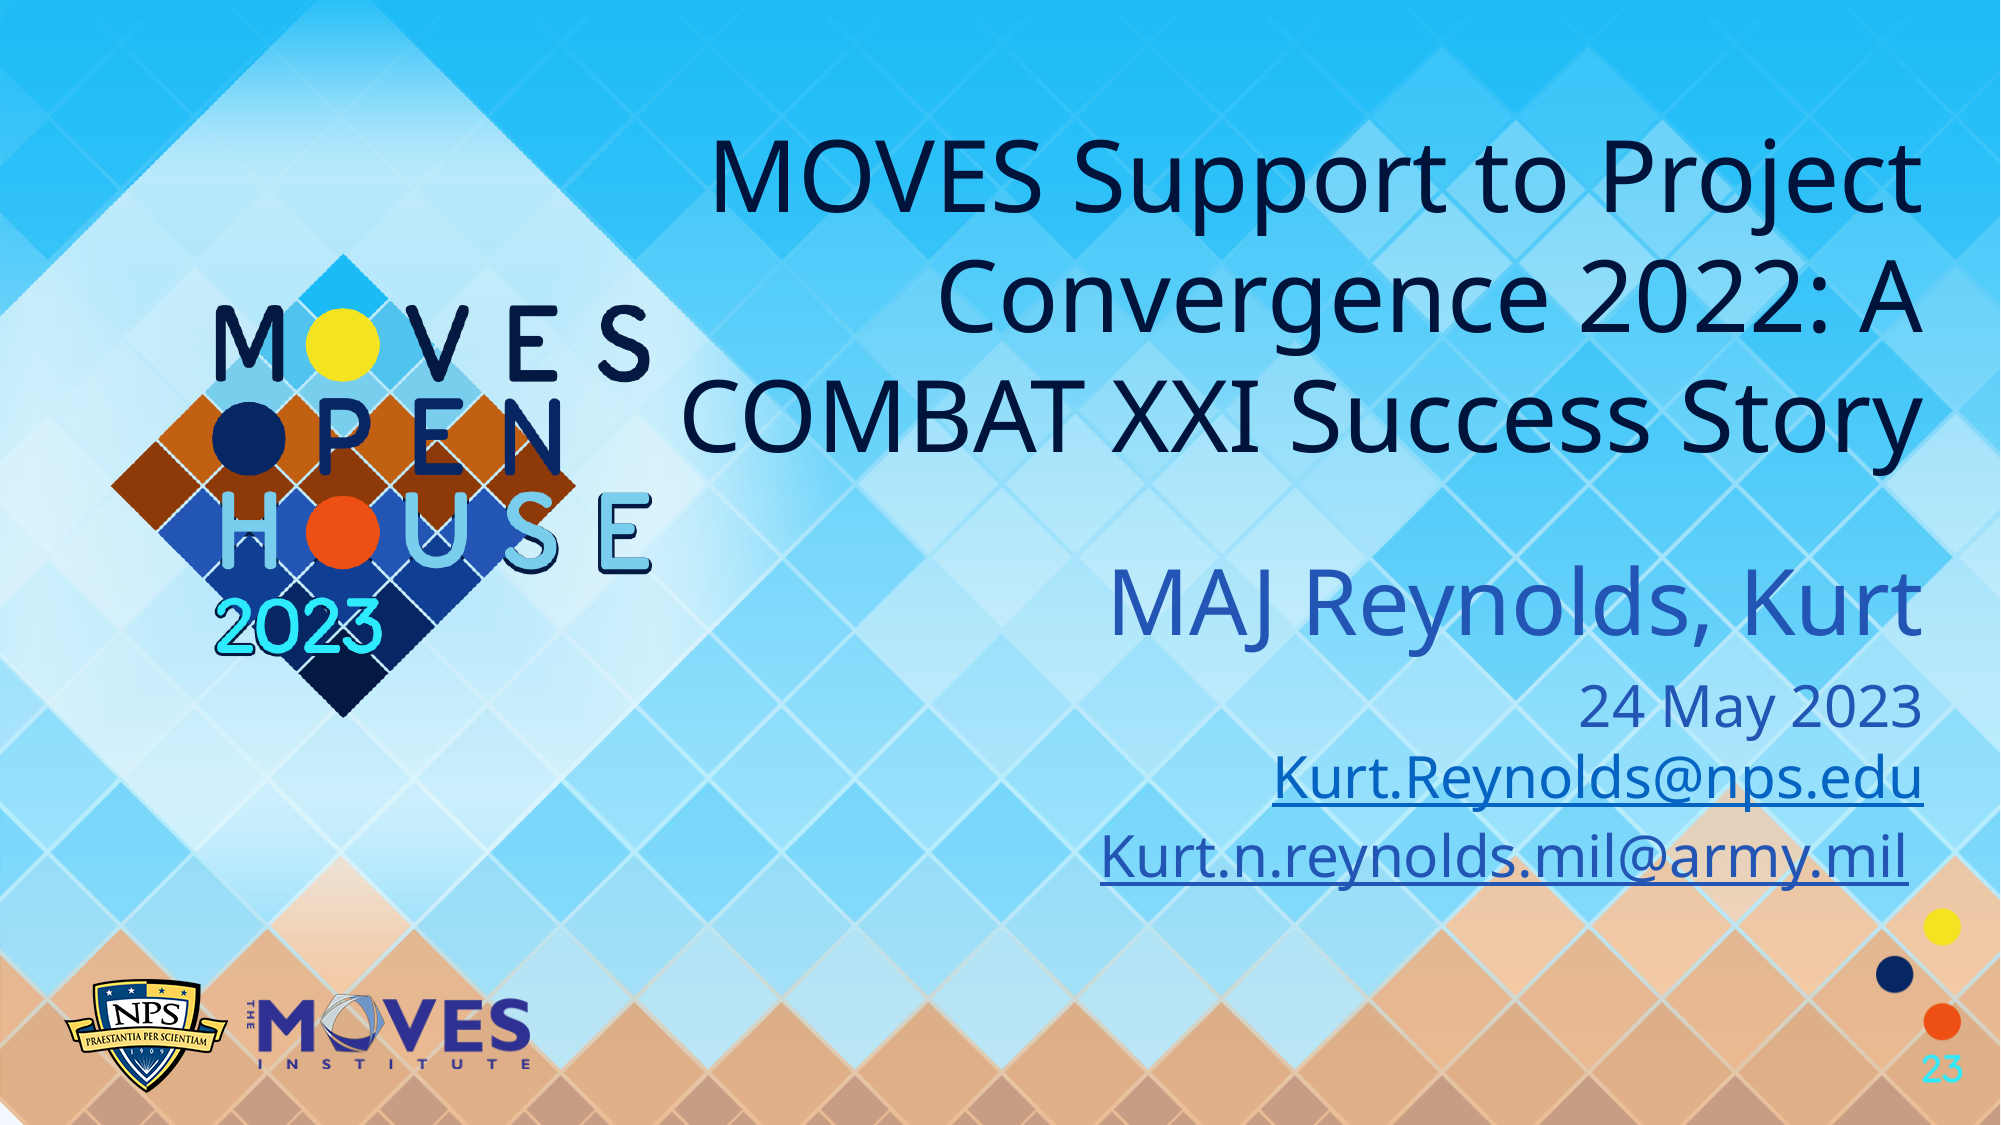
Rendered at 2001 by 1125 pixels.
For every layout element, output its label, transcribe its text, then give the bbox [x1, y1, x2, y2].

text_box Kurt.Reynolds@nps.edu Kurt.n.reynolds.mil@army.mil [976, 732, 1939, 906]
picture [0, 0, 2001, 1125]
text_box MAJ Reynolds, Kurt [962, 536, 1939, 661]
text_box 24 May 2023 [921, 661, 1939, 747]
text_box MOVES Support to Project Convergence 2022: A COMBAT XXI Success Story [857, 104, 1939, 480]
